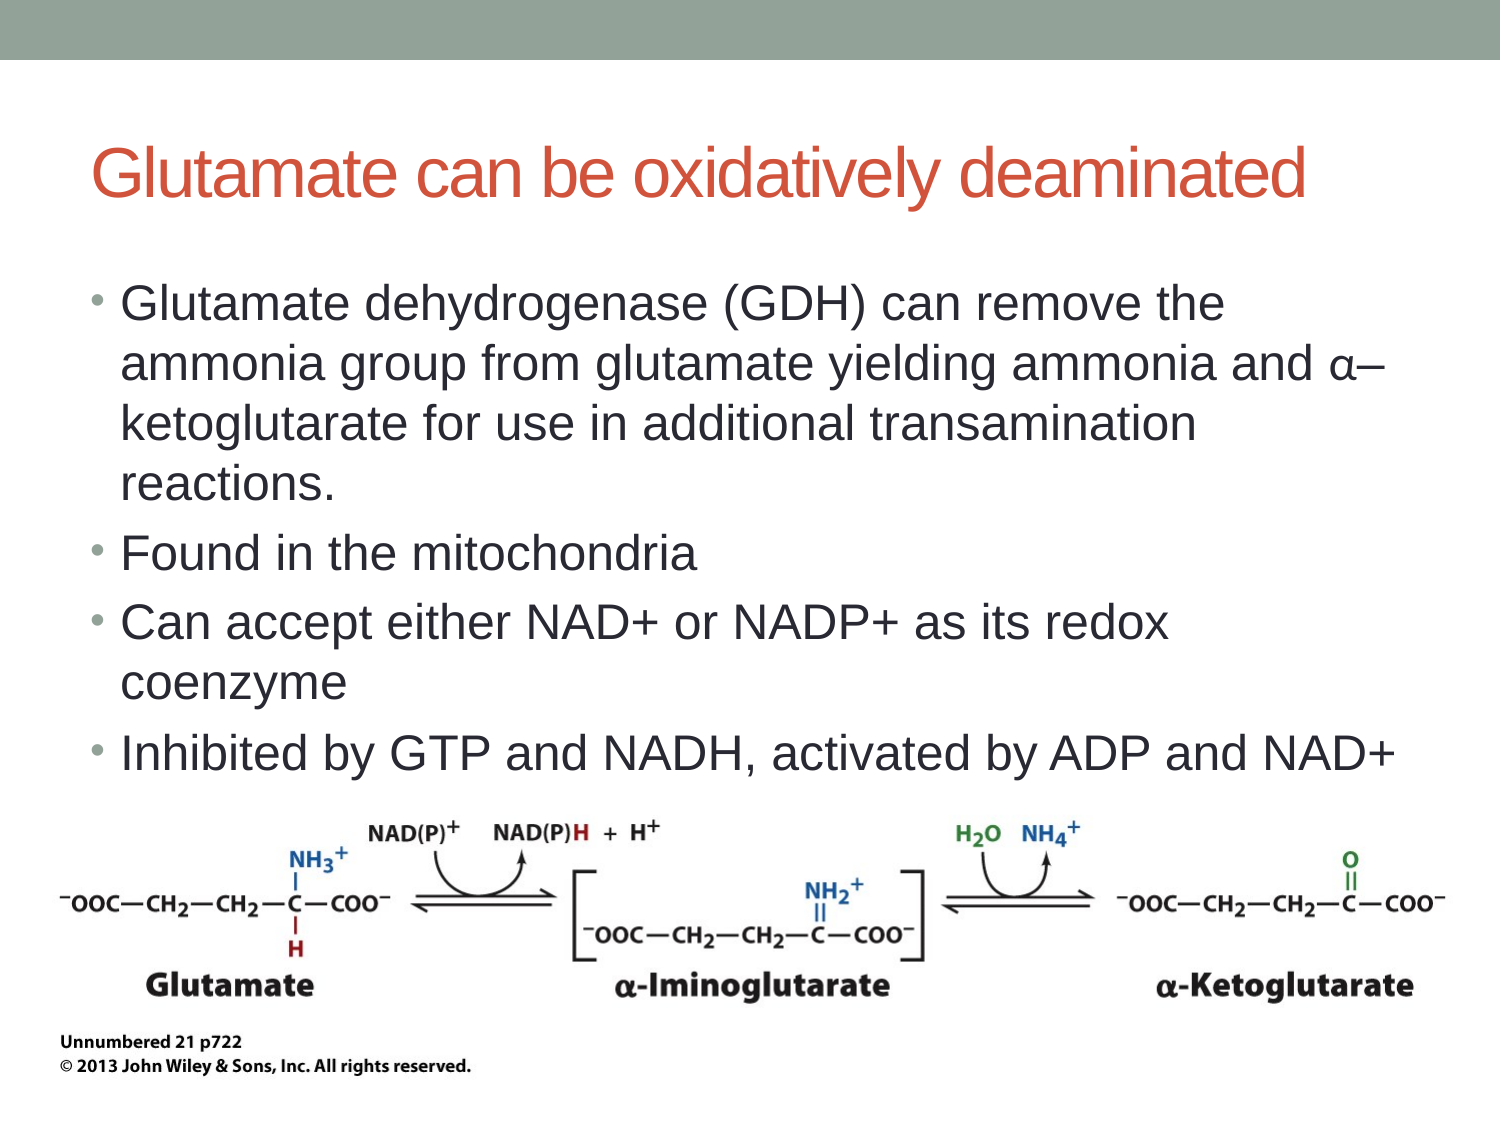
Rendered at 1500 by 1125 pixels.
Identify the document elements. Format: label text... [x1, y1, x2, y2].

list Glutamate dehydrogenase (GDH) can remove the ammonia group from glutamate yielding ammonia and α–ketoglutarate for use in additional transamination reactions. Found in the mitochondria Can accept either NAD+ or NADP+ as its redox coenzyme Inhibited by GTP and NADH, activated by ADP and NAD+ [75, 262, 1425, 796]
picture [52, 799, 1453, 1081]
title Glutamate can be oxidatively deaminated [75, 87, 1425, 250]
